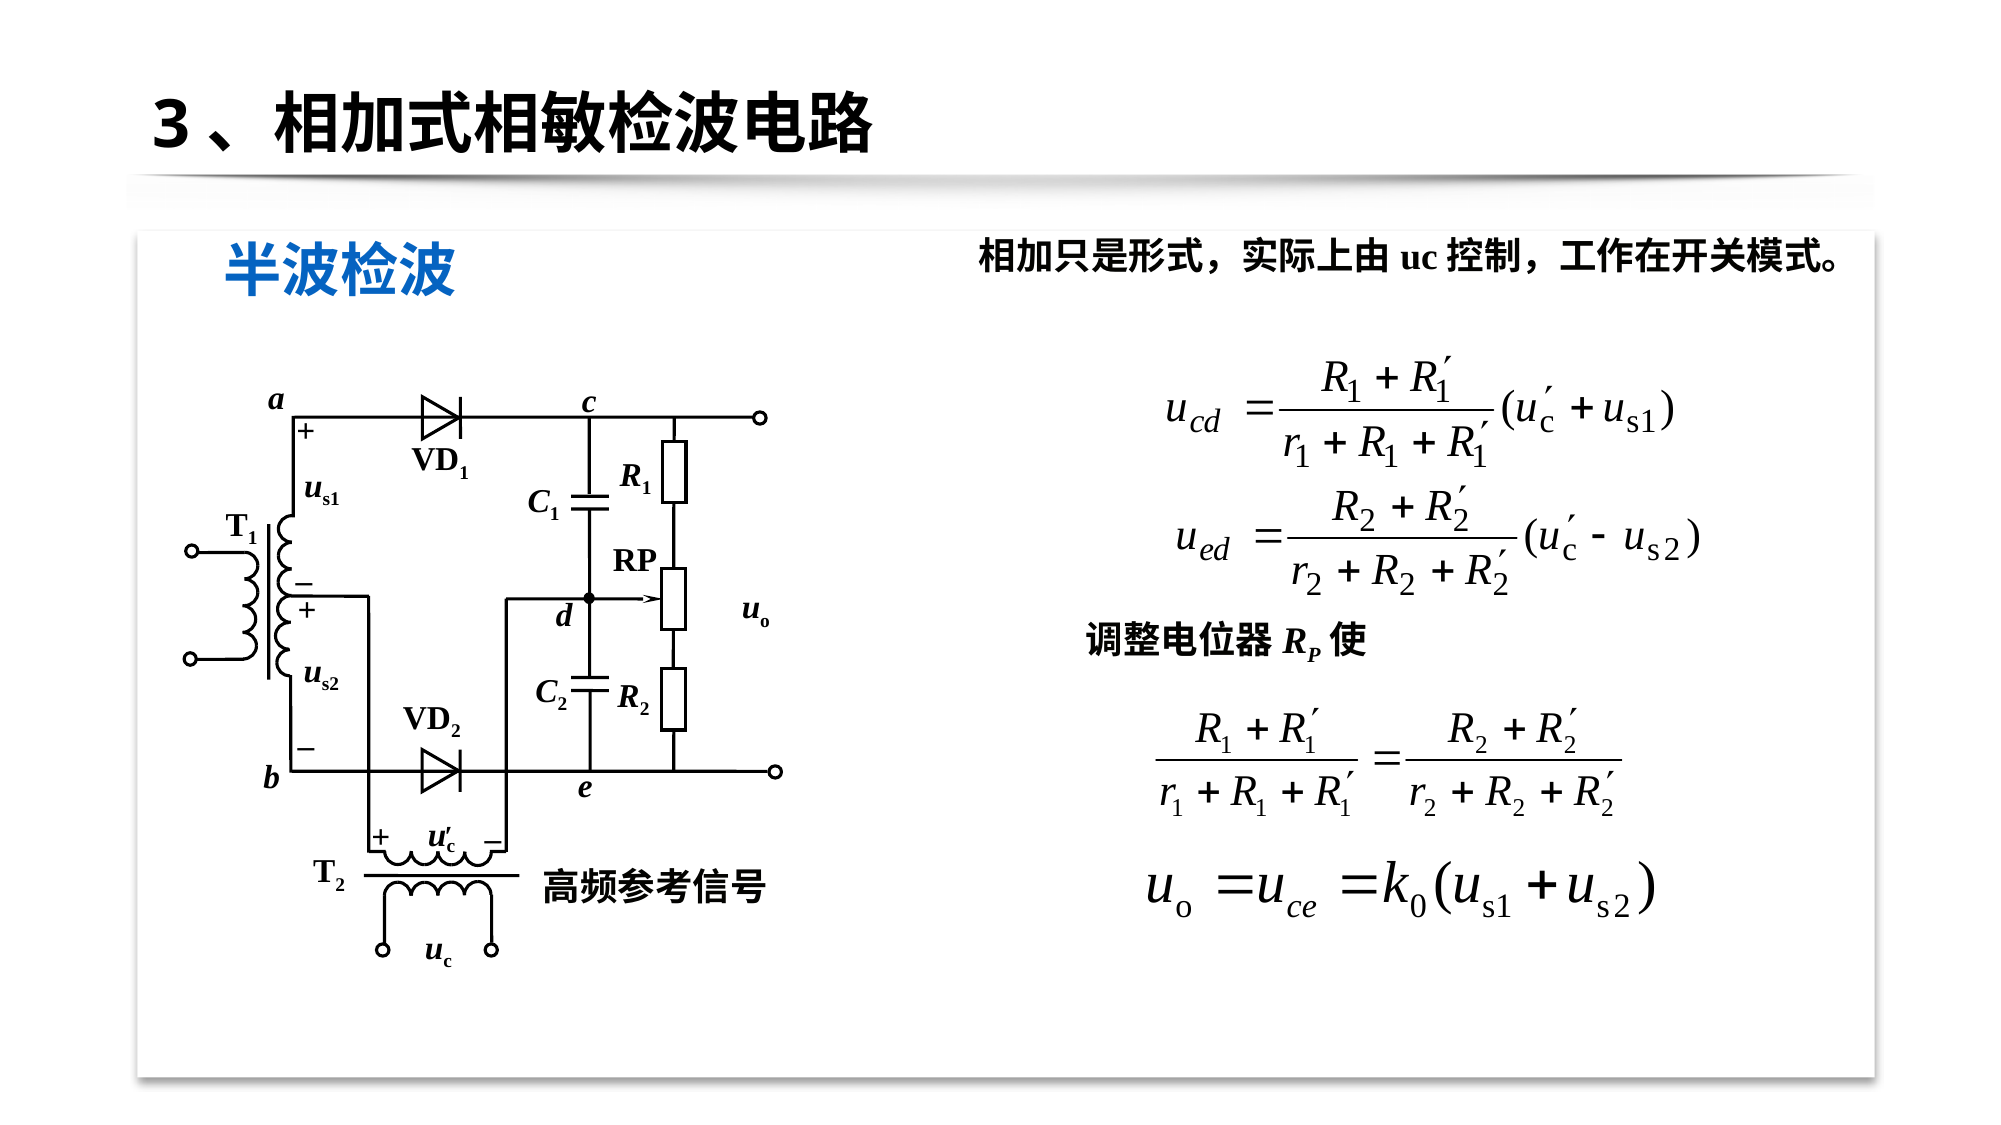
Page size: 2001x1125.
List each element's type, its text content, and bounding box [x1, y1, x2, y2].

picture [127, 175, 1874, 211]
text_box 调整电位器RP使 [1071, 608, 1391, 675]
text_box 半波检波 [160, 225, 520, 315]
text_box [1159, 345, 1685, 478]
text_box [183, 368, 821, 987]
title 3、相加式相敏检波电路 [137, 77, 1863, 175]
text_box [1138, 843, 1665, 932]
text_box 相加只是形式，实际上由uc控制，工作在开关模式。 [963, 224, 1956, 900]
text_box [1148, 698, 1630, 826]
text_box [1169, 475, 1708, 605]
